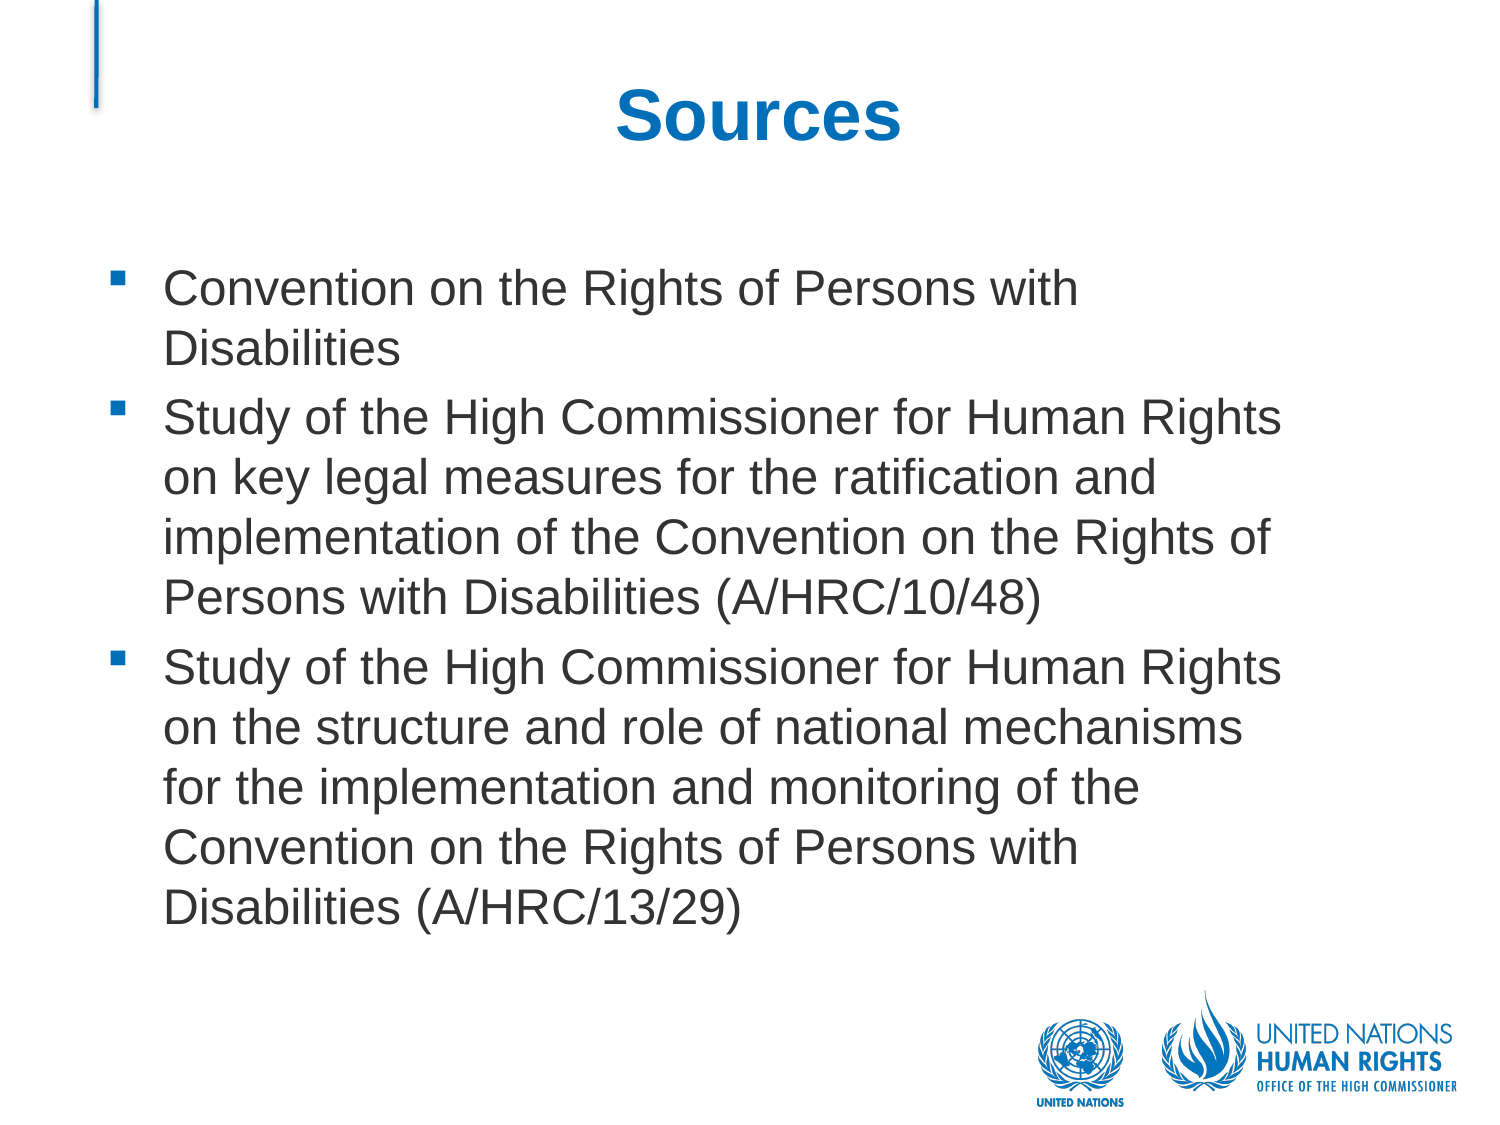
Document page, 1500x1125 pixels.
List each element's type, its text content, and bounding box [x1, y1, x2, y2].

title Sources [55, 59, 1463, 248]
picture [1037, 990, 1457, 1107]
list Convention on the Rights of Persons with Disabilities Study of the High Commissioner for Human Rights on key legal measures for the ratification and implementation of the Convention on the Rights of Persons with Disabilities (A/HRC/10/48) Study of the High Commissioner for Human Rights on the structure and role of national mechanisms for the implementation and monitoring of the Convention on the Rights of Persons with Disabilities (A/HRC/13/29) [91, 247, 1319, 937]
